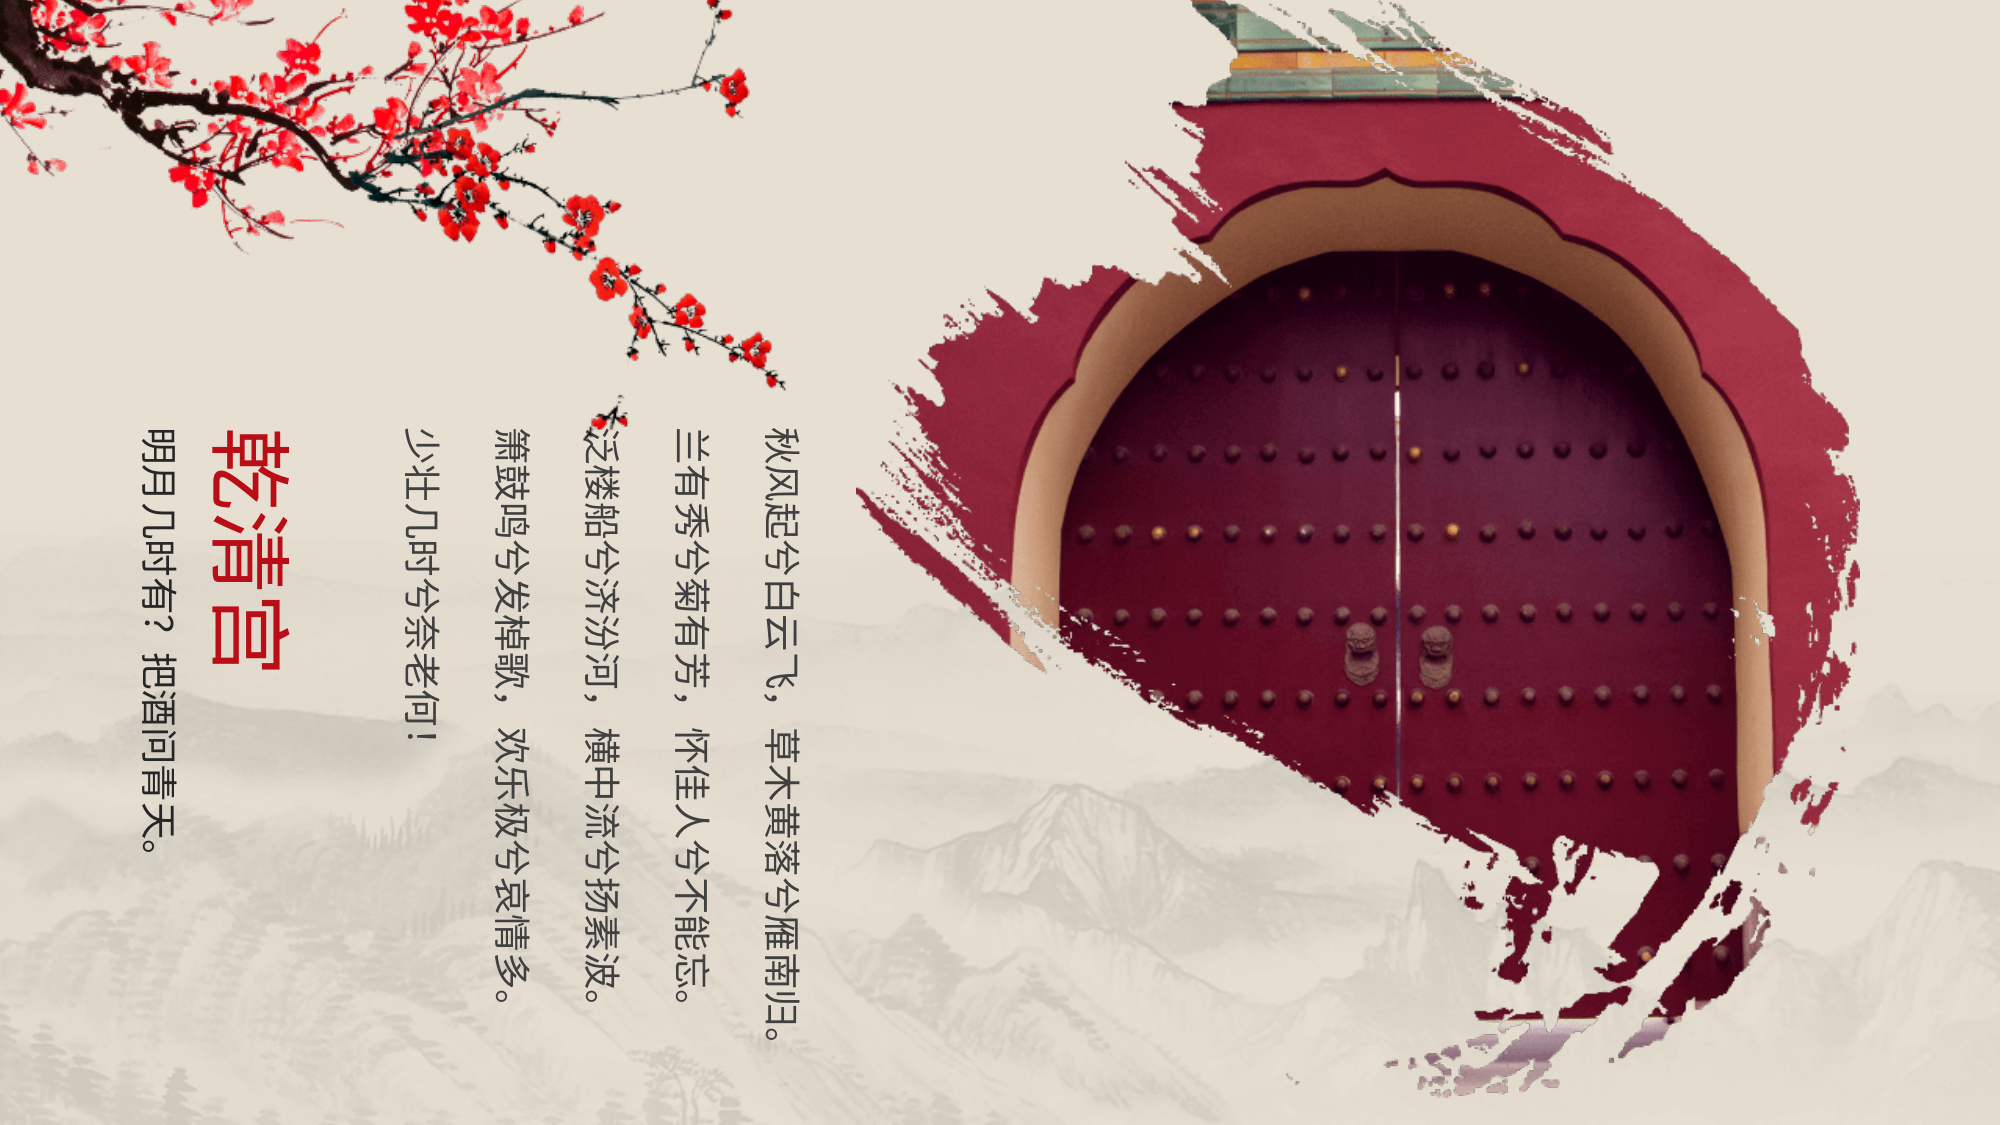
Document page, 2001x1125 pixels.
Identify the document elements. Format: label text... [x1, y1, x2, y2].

picture [0, 0, 2000, 1125]
text_box 秋风起兮白云飞，草木黄落兮雁南归。 兰有秀兮菊有芳，怀佳人兮不能忘。 泛楼船兮济汾河，横中流兮扬素波。 箫鼓鸣兮发棹歌，欢乐极兮哀情多。 少壮几时兮奈老何！ [374, 412, 859, 1125]
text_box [114, 455, 311, 902]
